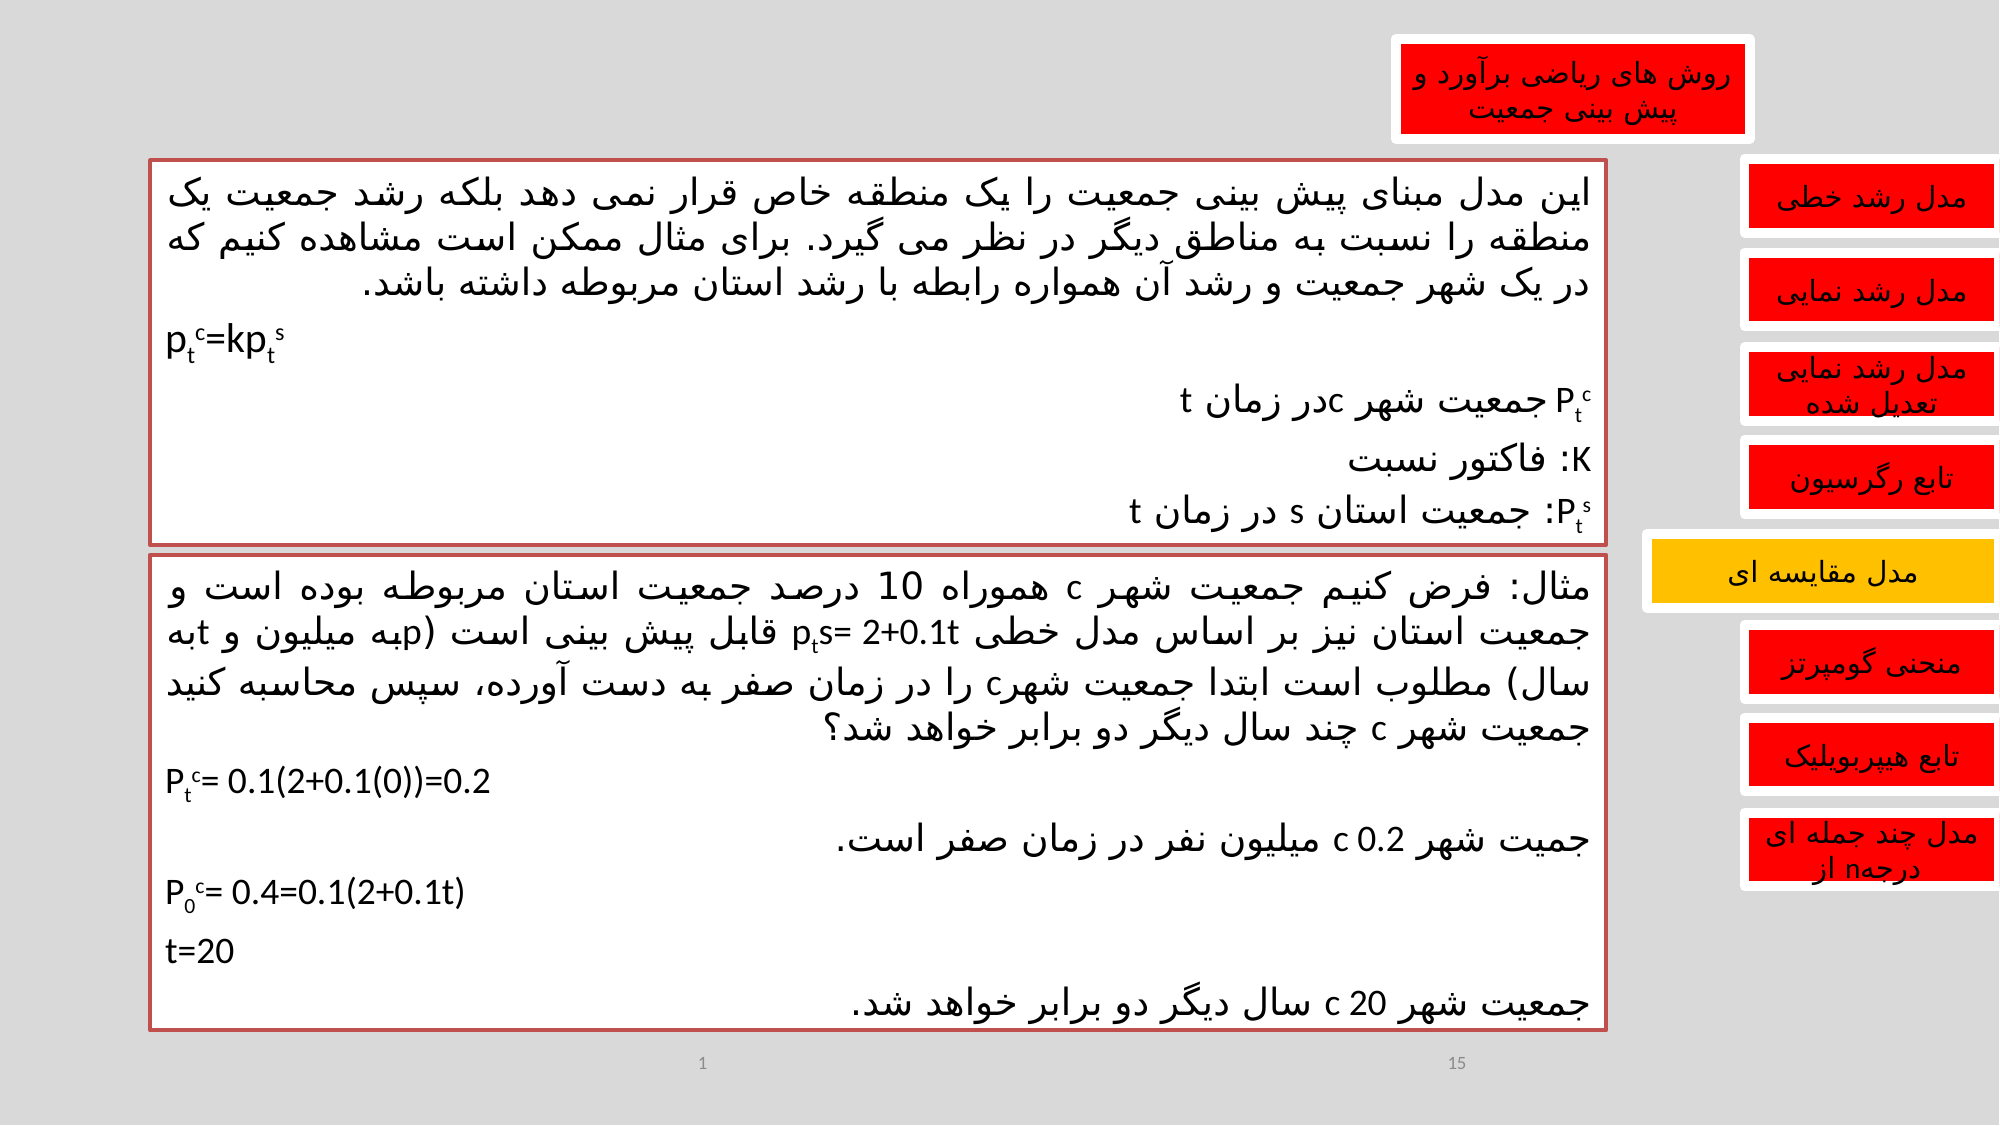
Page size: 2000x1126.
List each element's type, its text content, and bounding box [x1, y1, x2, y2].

slide_number 15 [1432, 1042, 1900, 1103]
text_box مدل مقایسه ای [1645, 532, 2000, 610]
text_box مدل رشد نمایی [1742, 250, 2000, 328]
text_box مدل چند جمله ای از nدرجه [1742, 811, 2000, 888]
text_box مدل رشد نمایی تعدیل شده [1742, 345, 2000, 423]
text_box مثال: فرض کنیم جمعیت شهر c هموراه 10 درصد جمعیت استان مربوطه بوده است و جمعیت استان نیز بر اساس مدل خطی pts= 2+0.1t قابل پیش بینی است (pبه میلیون و tبه سال) مطلوب است ابتدا جمعیت شهرc را در زمان صفر به دست آورده، سپس محاسبه کنید جمعیت شهر c چند سال دیگر دو برابر خواهد شد؟ Ptc= 0.1(2+0.1(0))=0.2 جمیت شهر c 0.2 میلیون نفر در زمان صفر است. P0c= 0.4=0.1(2+0.1t) t=20 جمعیت شهر c 20 سال دیگر دو برابر خواهد شد. [148, 553, 1608, 1032]
text_box منحنی گومپرتز [1742, 623, 2000, 701]
footer 1 [683, 1042, 1317, 1103]
text_box مدل رشد خطی [1742, 157, 2000, 235]
text_box تابع هیپربویلیک [1742, 715, 2000, 793]
text_box این مدل مبنای پیش بینی جمعیت را یک منطقه خاص قرار نمی دهد بلکه رشد جمعیت یک منطقه را نسبت به مناطق دیگر در نظر می گیرد. برای مثال ممکن است مشاهده کنیم که در یک شهر جمعیت و رشد آن همواره رابطه با رشد استان مربوطه داشته باشد. ptc=kpts Ptc جمعیت شهر cدر زمان t K: فاکتور نسبت Pts: جمعیت استان s در زمان t [148, 158, 1608, 547]
text_box تابع رگرسیون [1742, 438, 2000, 516]
text_box روش های ریاضی برآورد و پیش بینی جمعیت [1394, 37, 1752, 141]
